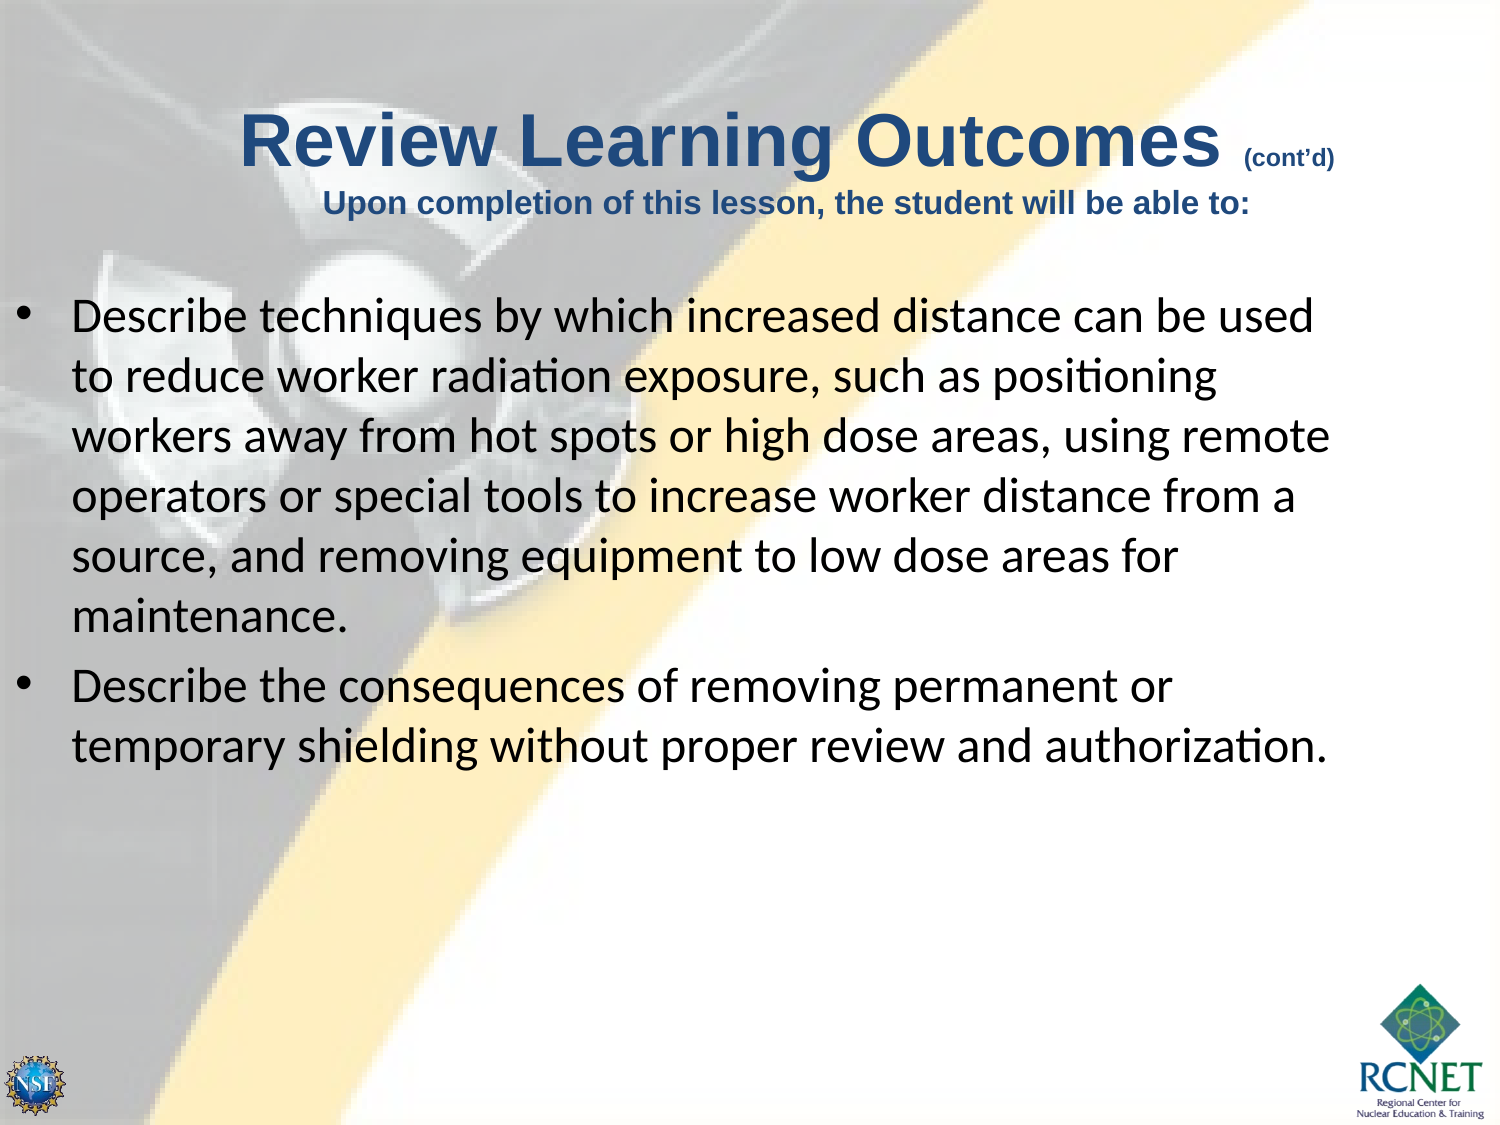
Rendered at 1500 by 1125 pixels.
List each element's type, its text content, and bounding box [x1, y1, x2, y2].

picture [1332, 977, 1500, 1125]
text_box Review Learning Outcomes (cont’d) Upon completion of this lesson, the student will be able to: [200, 62, 1375, 250]
list Describe techniques by which increased distance can be used to reduce worker radiation exposure, such as positioning workers away from hot spots or high dose areas, using remote operators or special tools to increase worker distance from a source, and removing equipment to low dose areas for maintenance. Describe the consequences of removing permanent or temporary shielding without proper review and authorization. [0, 275, 1350, 1013]
picture [0, 1056, 75, 1116]
